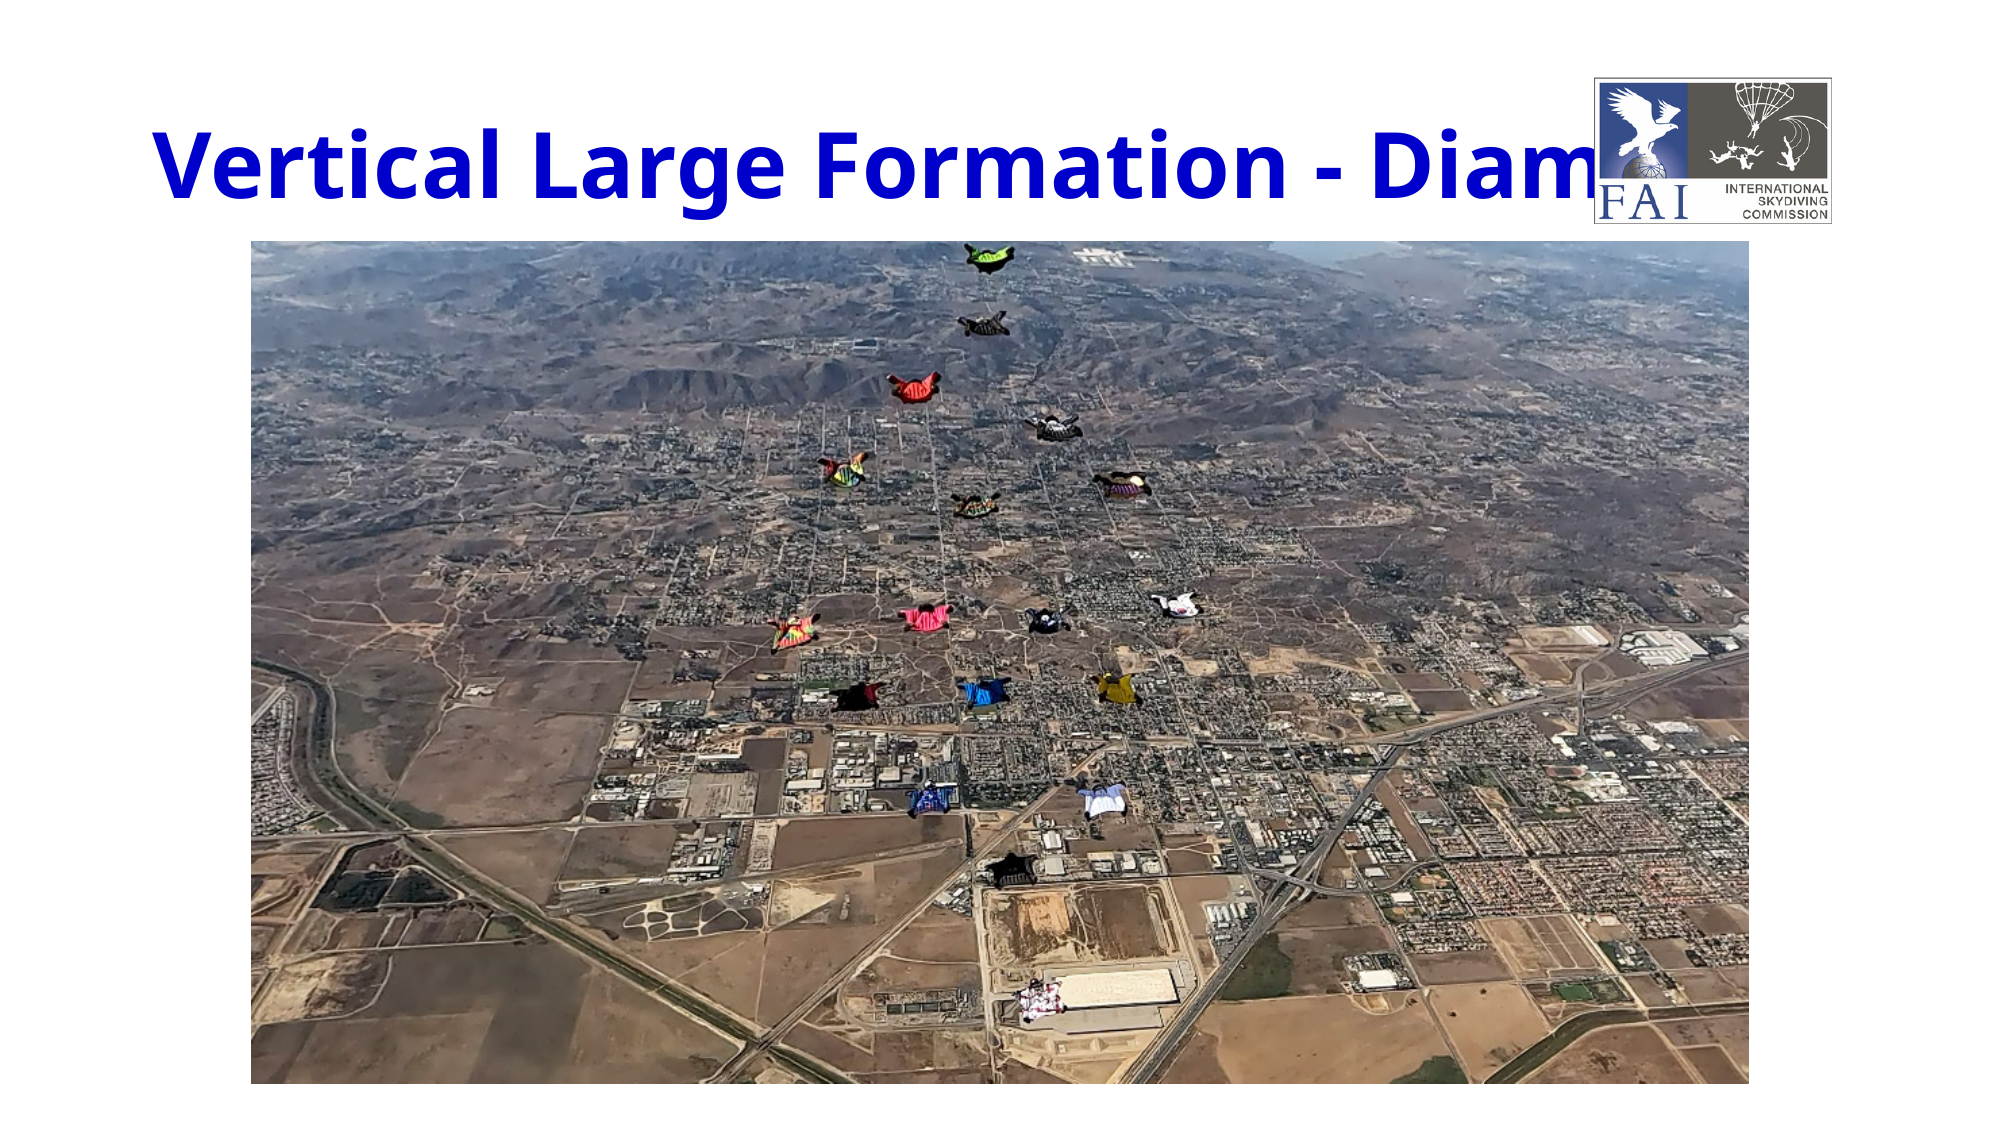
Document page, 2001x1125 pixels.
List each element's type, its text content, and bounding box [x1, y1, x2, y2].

picture [1594, 77, 1832, 224]
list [251, 241, 1749, 1084]
title Vertical Large Formation - Diamond [137, 59, 1863, 278]
